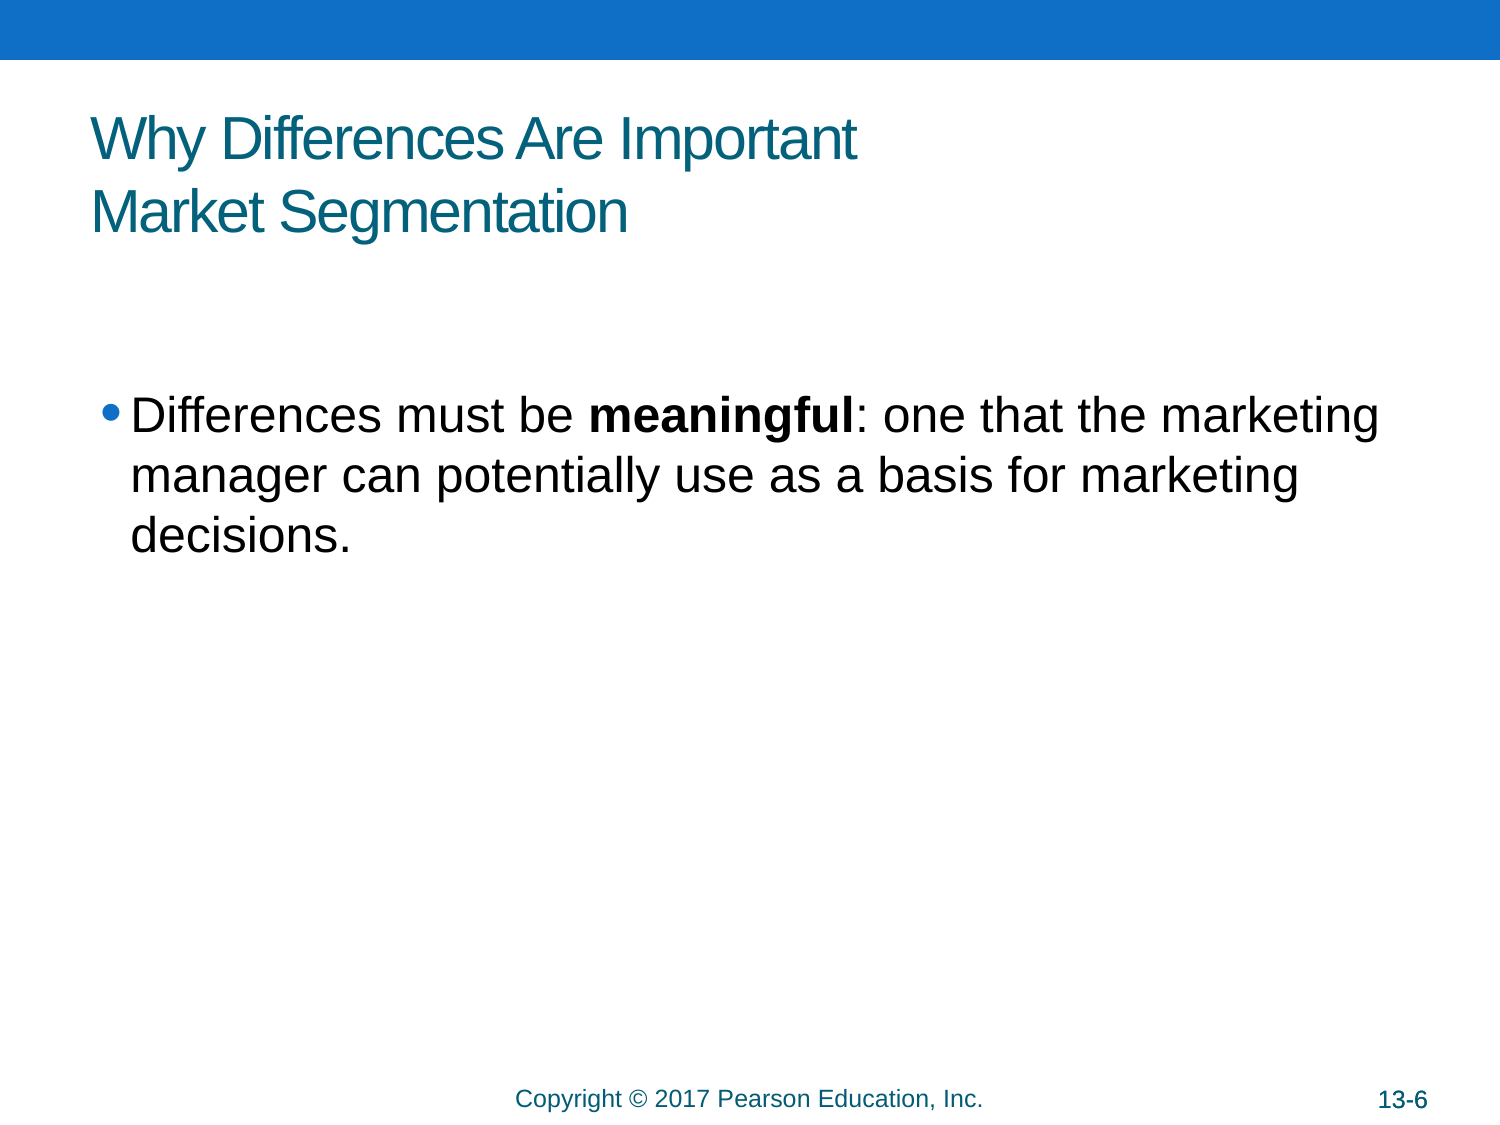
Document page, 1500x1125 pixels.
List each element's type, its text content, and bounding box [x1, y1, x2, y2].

list Differences must be meaningful: one that the marketing manager can potentially use as a basis for marketing decisions. [85, 374, 1436, 1125]
title Why Differences Are Important Market Segmentation [75, 90, 1425, 253]
